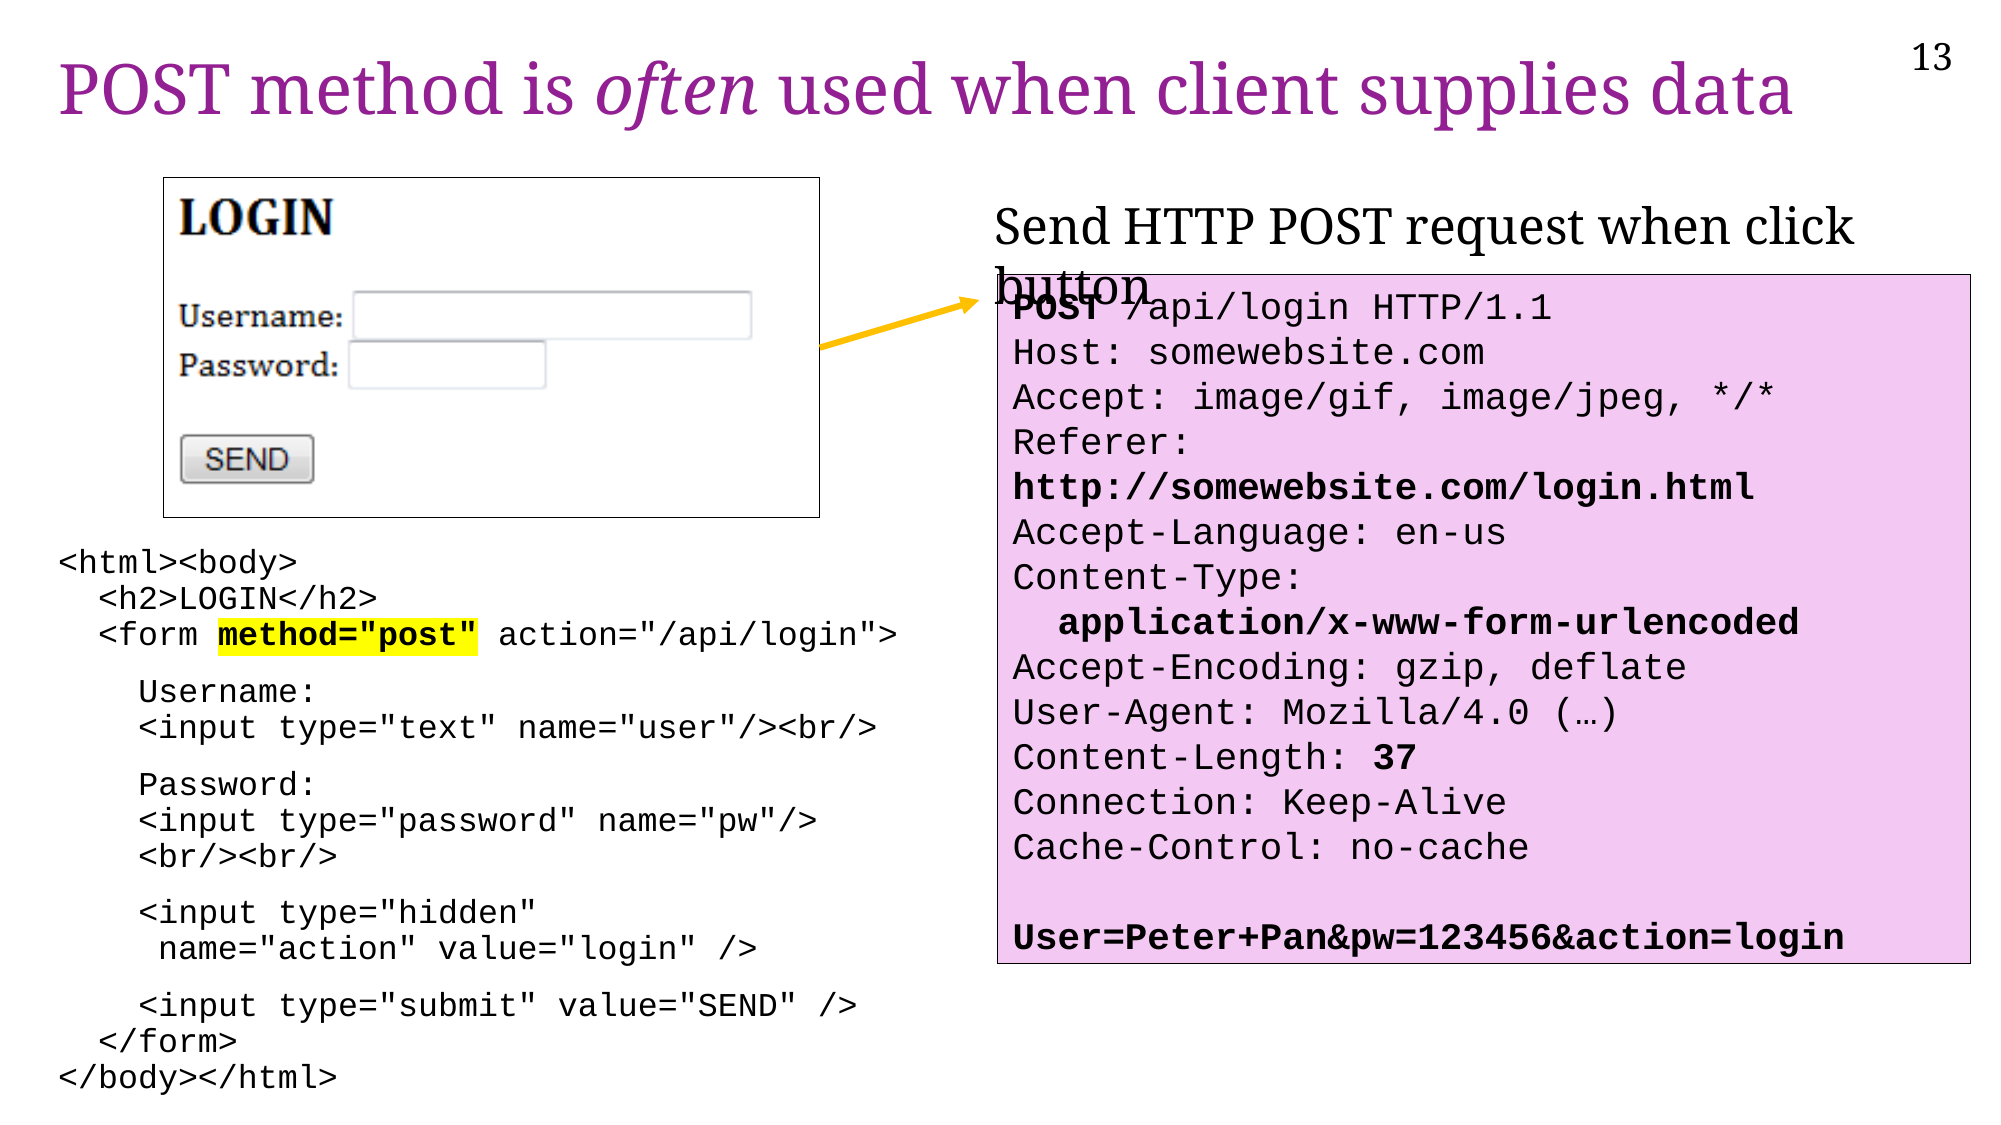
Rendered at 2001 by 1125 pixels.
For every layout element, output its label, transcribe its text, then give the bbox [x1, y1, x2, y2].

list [163, 177, 820, 518]
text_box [819, 299, 980, 348]
title POST method is often used when client supplies data [43, 25, 1953, 158]
text_box POST /api/login HTTP/1.1 Host: somewebsite.com Accept: image/gif, image/jpeg, */* Referer: http://somewebsite.com/login.html Accept-Language: en-us Content-Type: application/x-www-form-urlencoded Accept-Encoding: gzip, deflate User-Agent: Mozilla/4.0 (…) Content-Length: 37 Connection: Keep-Alive Cache-Control: no-cache User=Peter+Pan&pw=123456&action=login [997, 274, 1971, 964]
text_box Send HTTP POST request when click button [979, 186, 1953, 322]
list <html><body> <h2>LOGIN</h2> <form method="post" action="/api/login"> Username: <input type="text" name="user"/><br/> Password: <input type="password" name="pw"/> <br/><br/> <input type="hidden" name="action" value="login" /> <input type="submit" value="SEND" /> </form> </body></html> [43, 537, 980, 1101]
